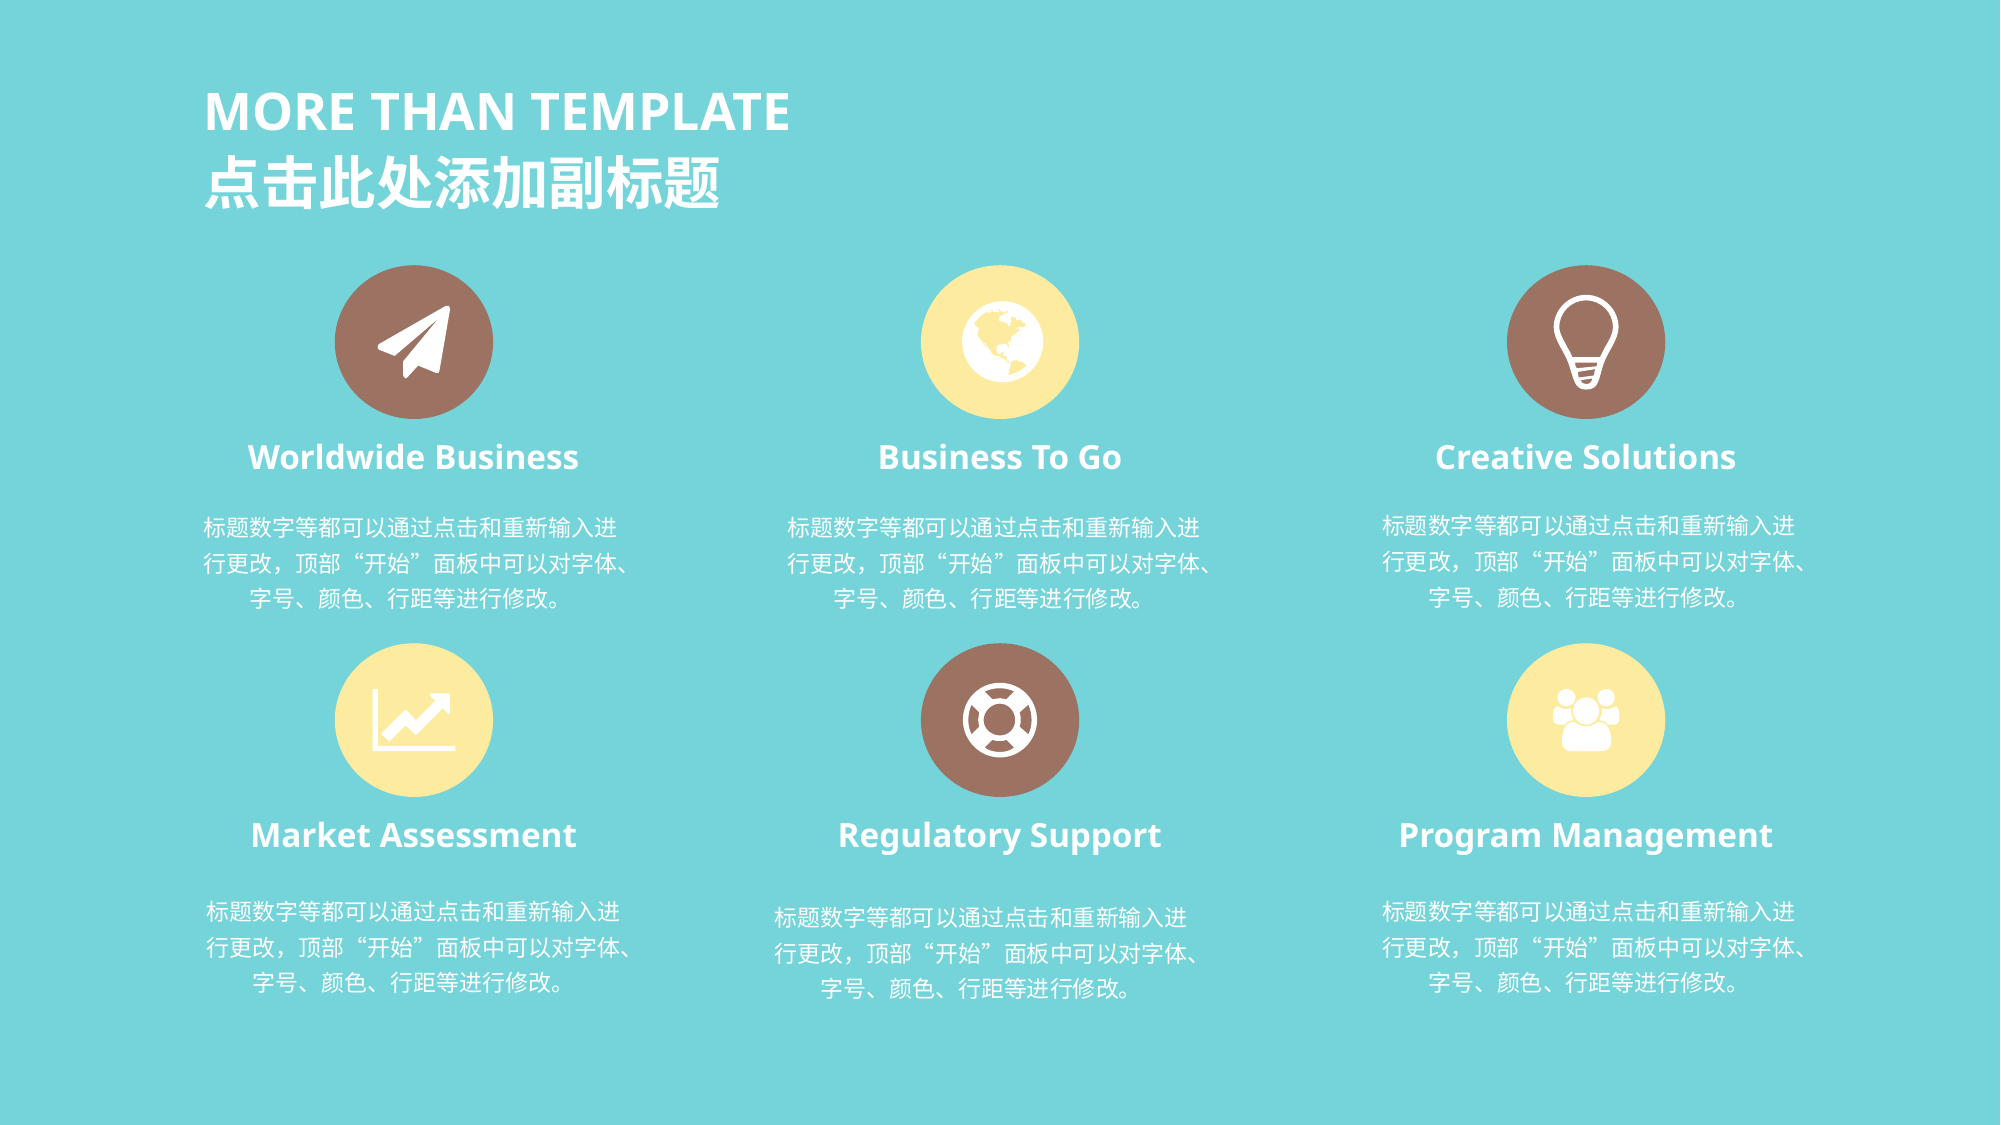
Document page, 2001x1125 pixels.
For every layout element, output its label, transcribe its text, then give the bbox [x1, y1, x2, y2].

text_box 标题数字等都可以通过点击和重新输入进行更改，顶部“开始”面板中可以对字体、字号、颜色、行距等进行修改。 [1360, 881, 1818, 1004]
text_box MORE THAN TEMPLATE 点击此处添加副标题 [188, 64, 850, 224]
text_box [962, 682, 1038, 758]
text_box 标题数字等都可以通过点击和重新输入进行更改，顶部“开始”面板中可以对字体、字号、颜色、行距等进行修改。 [753, 888, 1210, 1010]
text_box [919, 264, 1081, 421]
text_box Worldwide Business [188, 435, 639, 476]
text_box [372, 689, 456, 752]
text_box [1553, 294, 1619, 390]
text_box Program Management [1360, 813, 1812, 854]
text_box [1505, 264, 1667, 421]
text_box [1505, 642, 1667, 799]
text_box [333, 264, 495, 421]
text_box [333, 642, 495, 799]
text_box [377, 305, 451, 379]
text_box [962, 301, 1044, 383]
text_box Market Assessment [188, 813, 639, 854]
text_box [919, 642, 1081, 799]
text_box 标题数字等都可以通过点击和重新输入进行更改，顶部“开始”面板中可以对字体、字号、颜色、行距等进行修改。 [185, 881, 642, 1004]
text_box 标题数字等都可以通过点击和重新输入进行更改，顶部“开始”面板中可以对字体、字号、颜色、行距等进行修改。 [765, 497, 1223, 620]
text_box Creative Solutions [1360, 435, 1812, 476]
text_box 标题数字等都可以通过点击和重新输入进行更改，顶部“开始”面板中可以对字体、字号、颜色、行距等进行修改。 [182, 497, 639, 620]
text_box [1552, 689, 1620, 752]
text_box Regulatory Support [774, 813, 1226, 854]
text_box 标题数字等都可以通过点击和重新输入进行更改，顶部“开始”面板中可以对字体、字号、颜色、行距等进行修改。 [1360, 496, 1818, 619]
text_box Business To Go [774, 435, 1226, 476]
